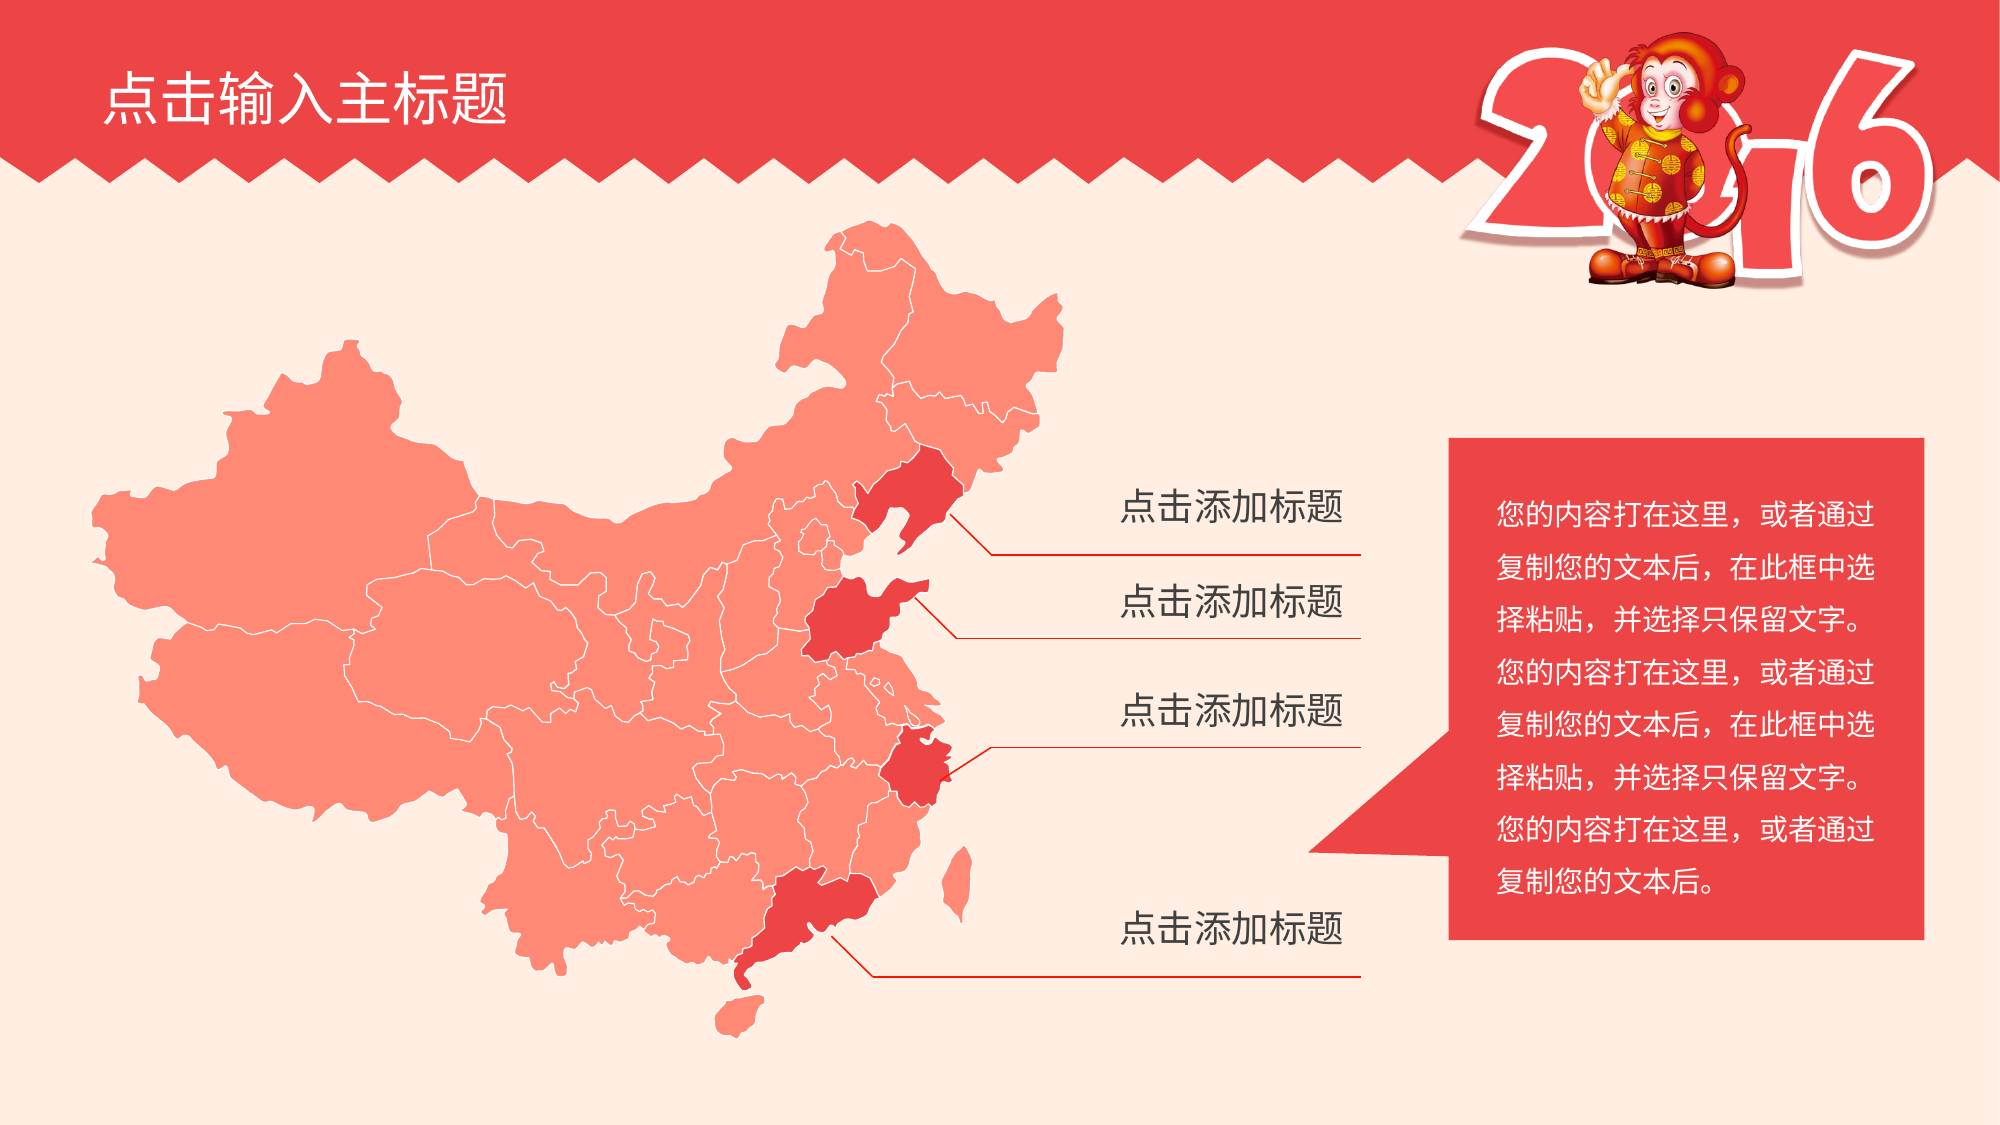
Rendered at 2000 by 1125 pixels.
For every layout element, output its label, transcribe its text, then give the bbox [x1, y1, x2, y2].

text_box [89, 219, 1065, 1040]
text_box 点击输入主标题 [86, 54, 525, 140]
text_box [914, 597, 957, 639]
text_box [831, 935, 874, 978]
text_box 您的内容打在这里，或者通过复制您的文本后，在此框中选择粘贴，并选择只保留文字。您的内容打在这里，或者通过复制您的文本后，在此框中选择粘贴，并选择只保留文字。您的内容打在这里，或者通过复制您的文本后。 [1308, 437, 1925, 941]
text_box 点击添加标题 [1104, 897, 1360, 958]
text_box 点击添加标题 [1104, 679, 1360, 740]
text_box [939, 747, 992, 782]
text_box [949, 513, 992, 555]
picture [1454, 0, 2000, 450]
text_box 点击添加标题 [1104, 570, 1360, 631]
text_box 点击添加标题 [1104, 475, 1360, 536]
